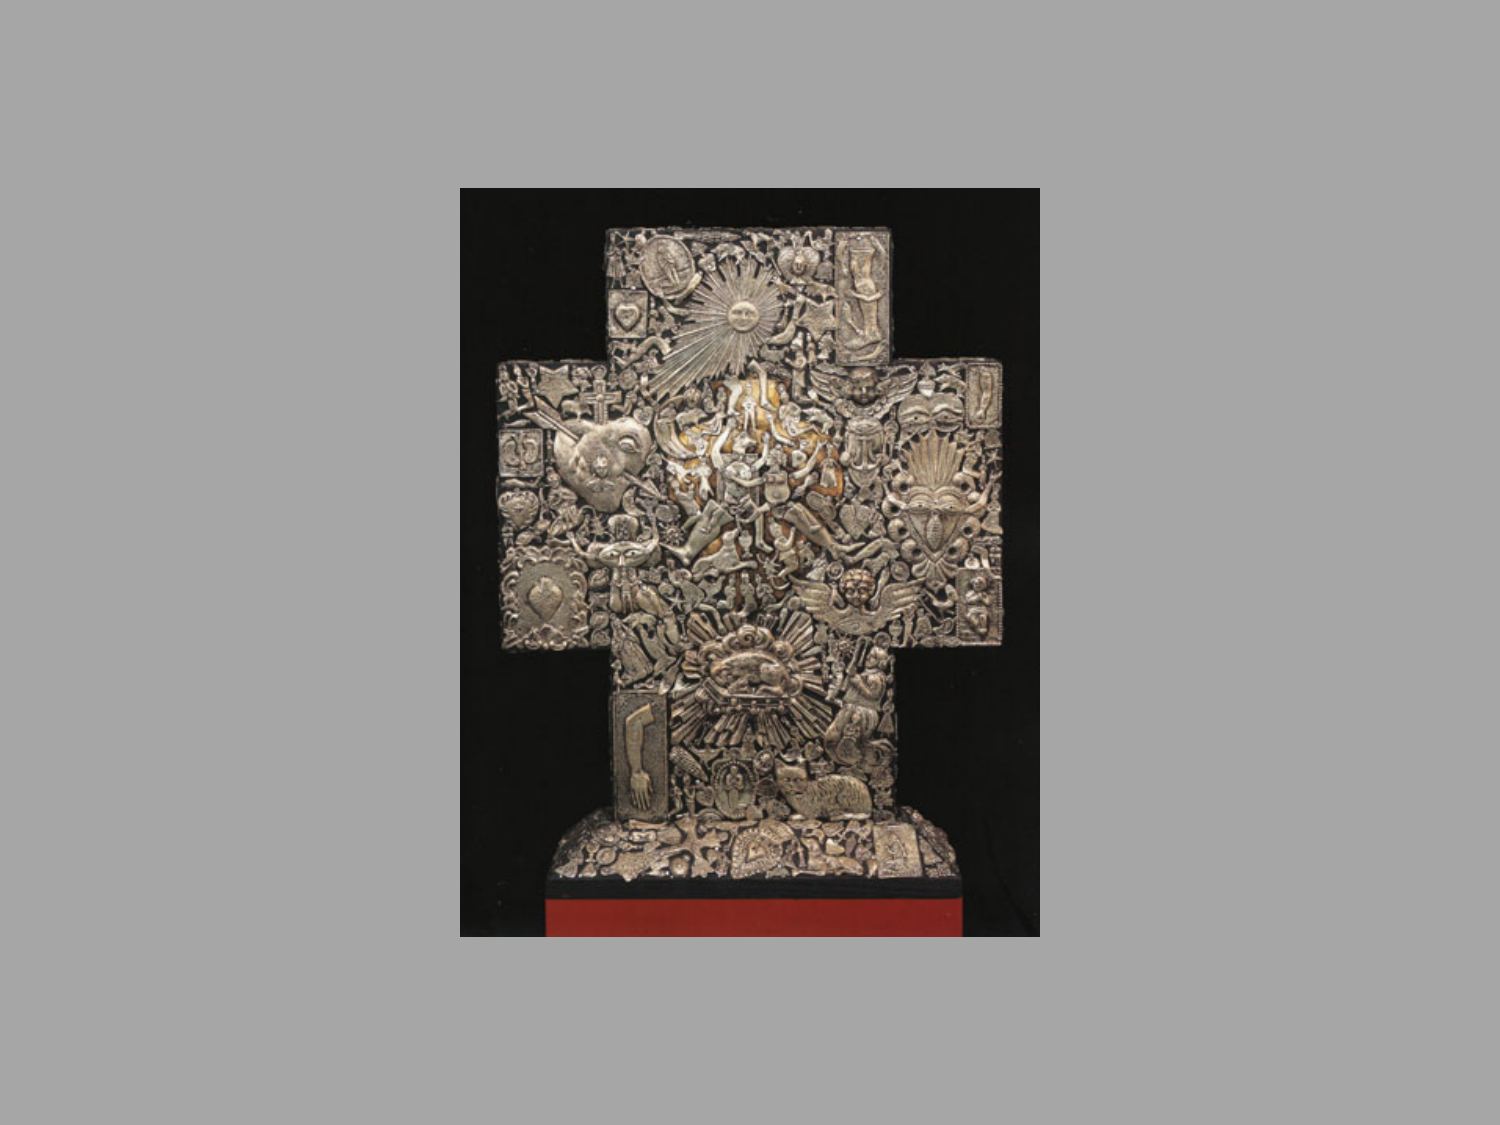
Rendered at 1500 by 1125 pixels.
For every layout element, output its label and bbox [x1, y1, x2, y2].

picture [460, 187, 1040, 937]
